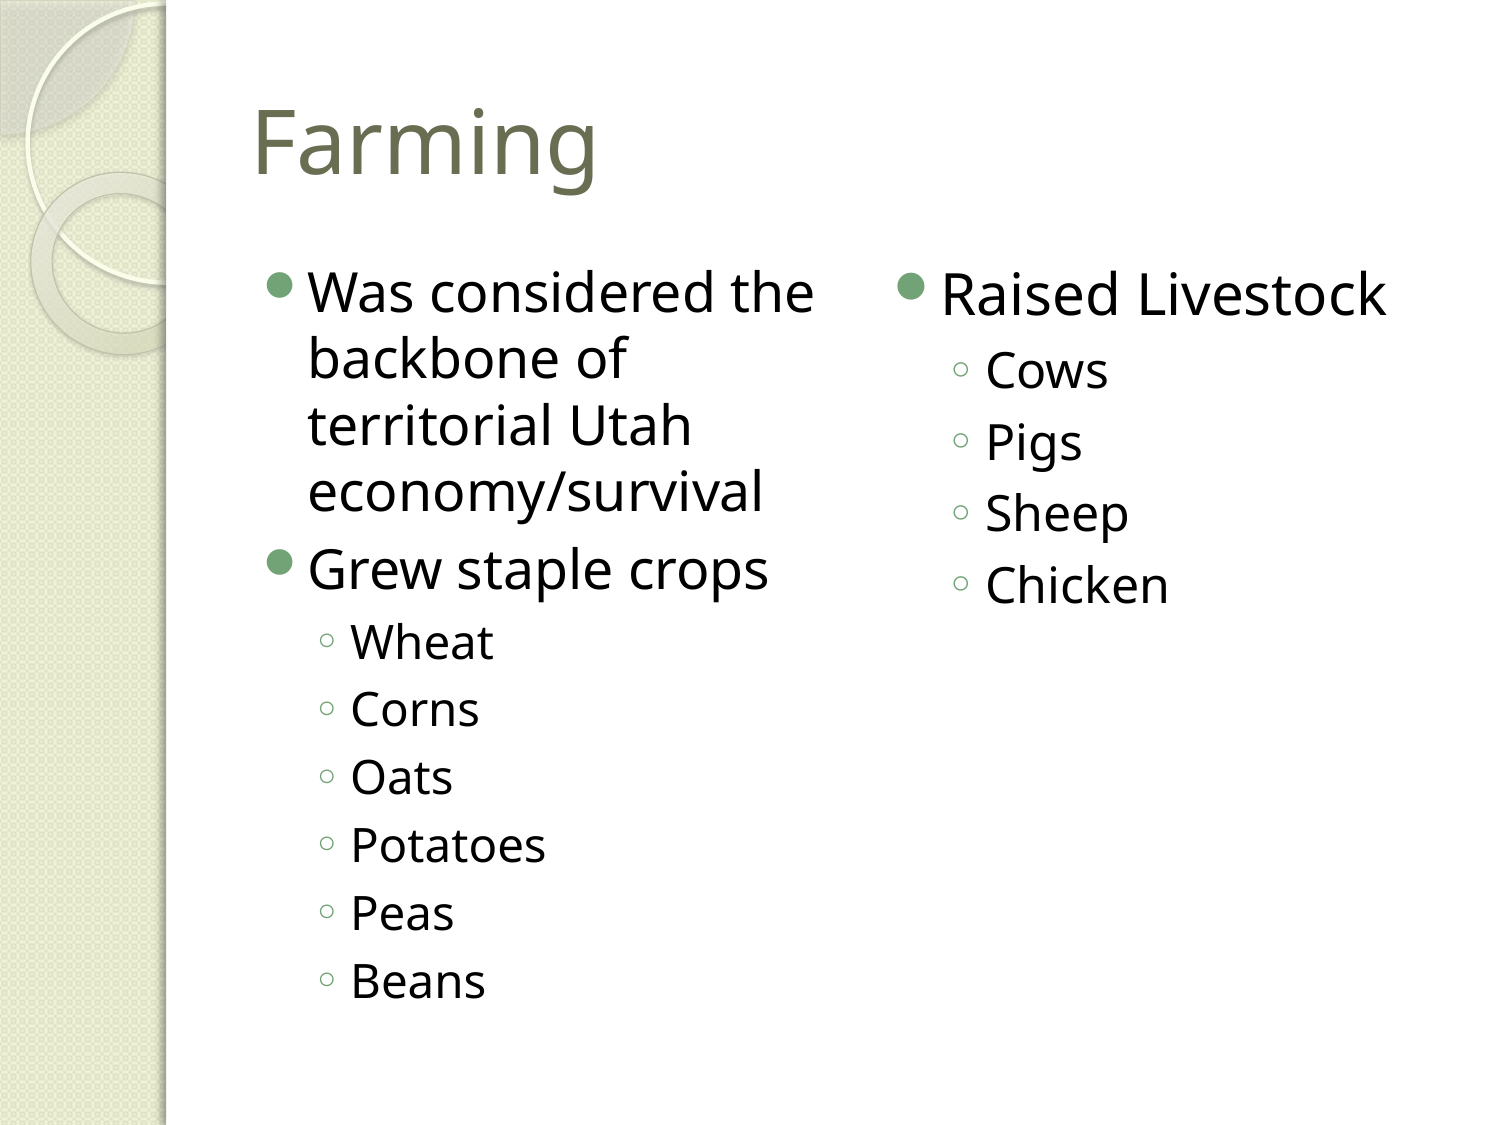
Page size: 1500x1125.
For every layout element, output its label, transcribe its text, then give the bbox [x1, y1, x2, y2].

list Raised Livestock Cows Pigs Sheep Chicken [865, 249, 1466, 1015]
list Was considered the backbone of territorial Utah economy/survival Grew staple crops Wheat Corns Oats Potatoes Peas Beans [235, 249, 836, 1015]
title Farming [235, 45, 1466, 233]
